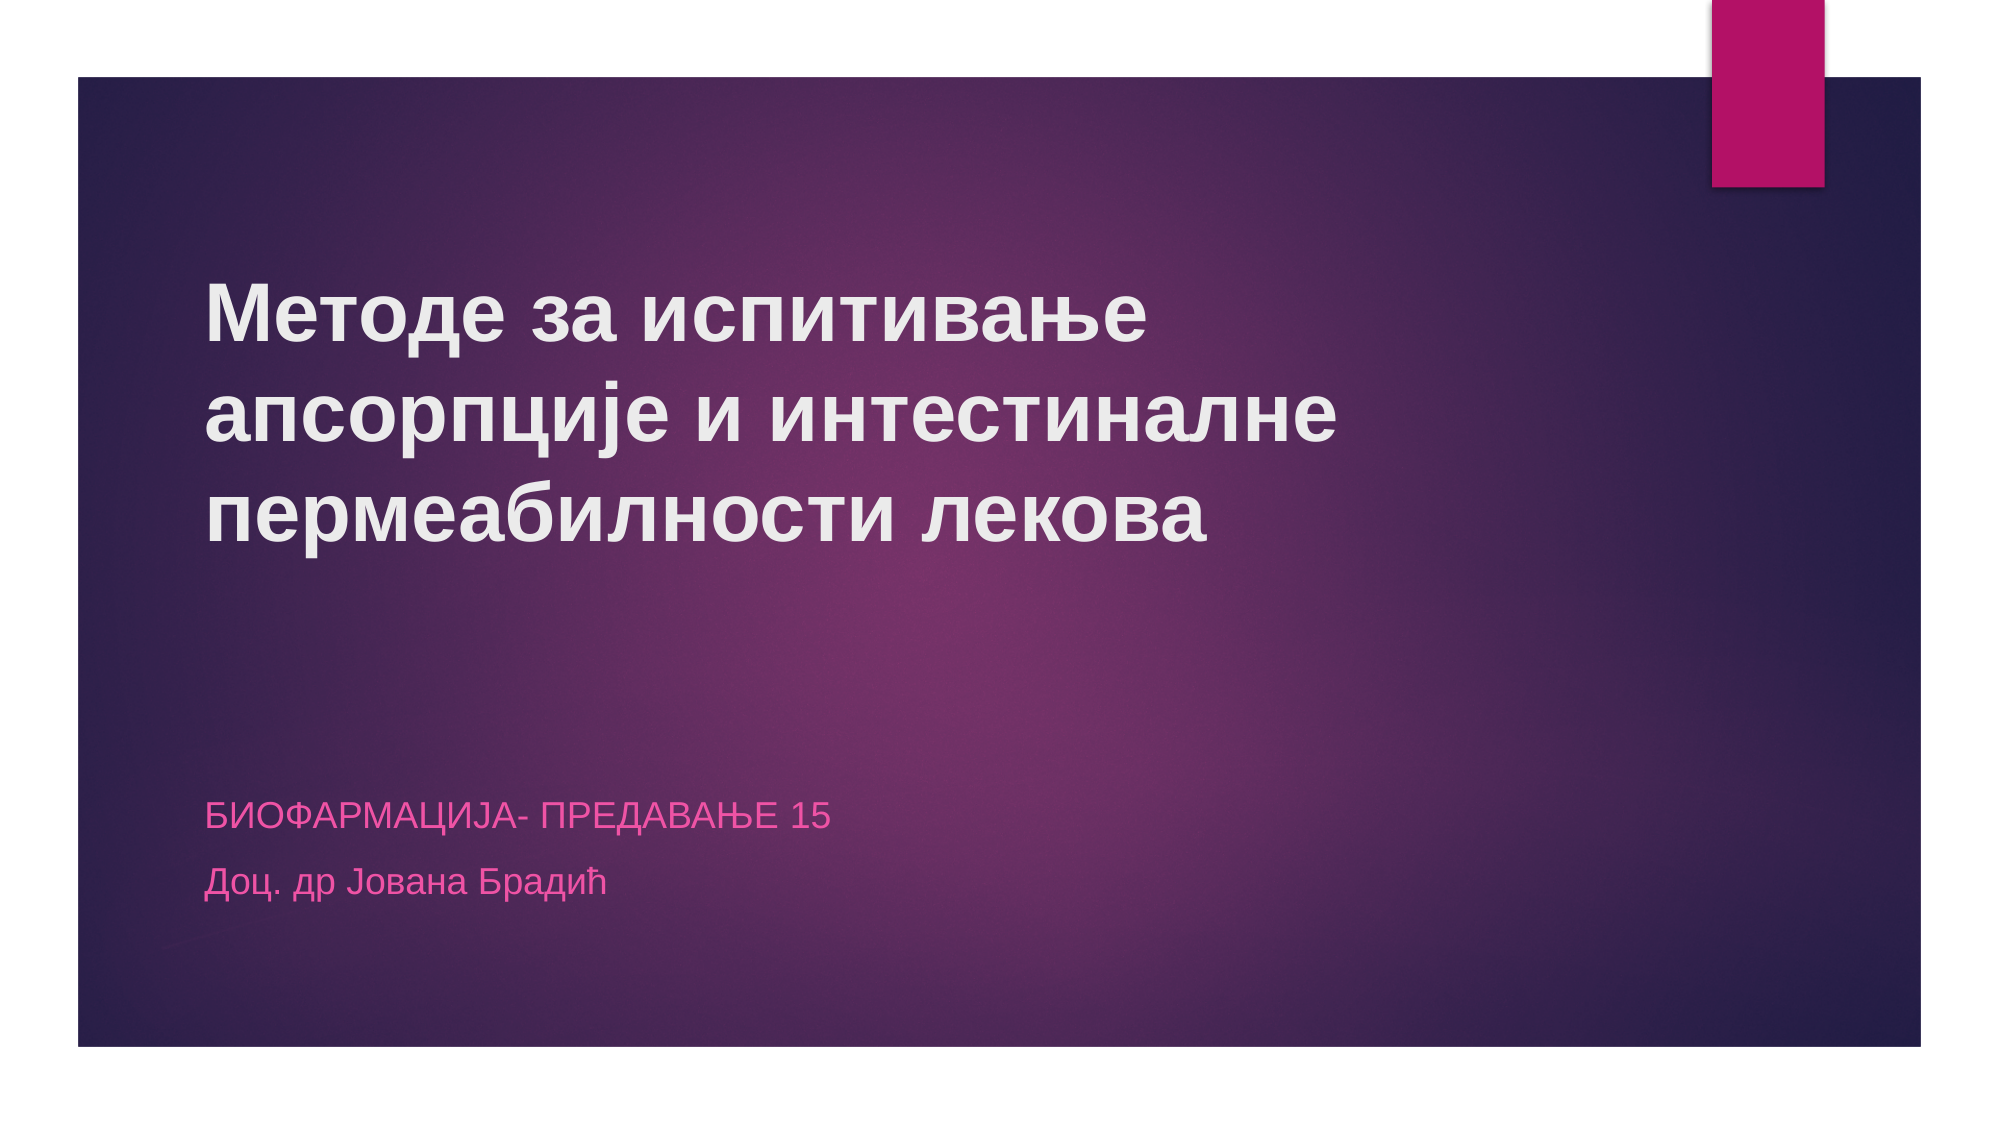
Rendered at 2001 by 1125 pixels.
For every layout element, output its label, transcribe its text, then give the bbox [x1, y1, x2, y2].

subtitle Биофармација- предавање 15 Доц. др Јована Брадић [189, 783, 1638, 925]
title Методе за испитивање апсорпције и интестиналне пермеабилности лекова [189, 126, 1638, 566]
